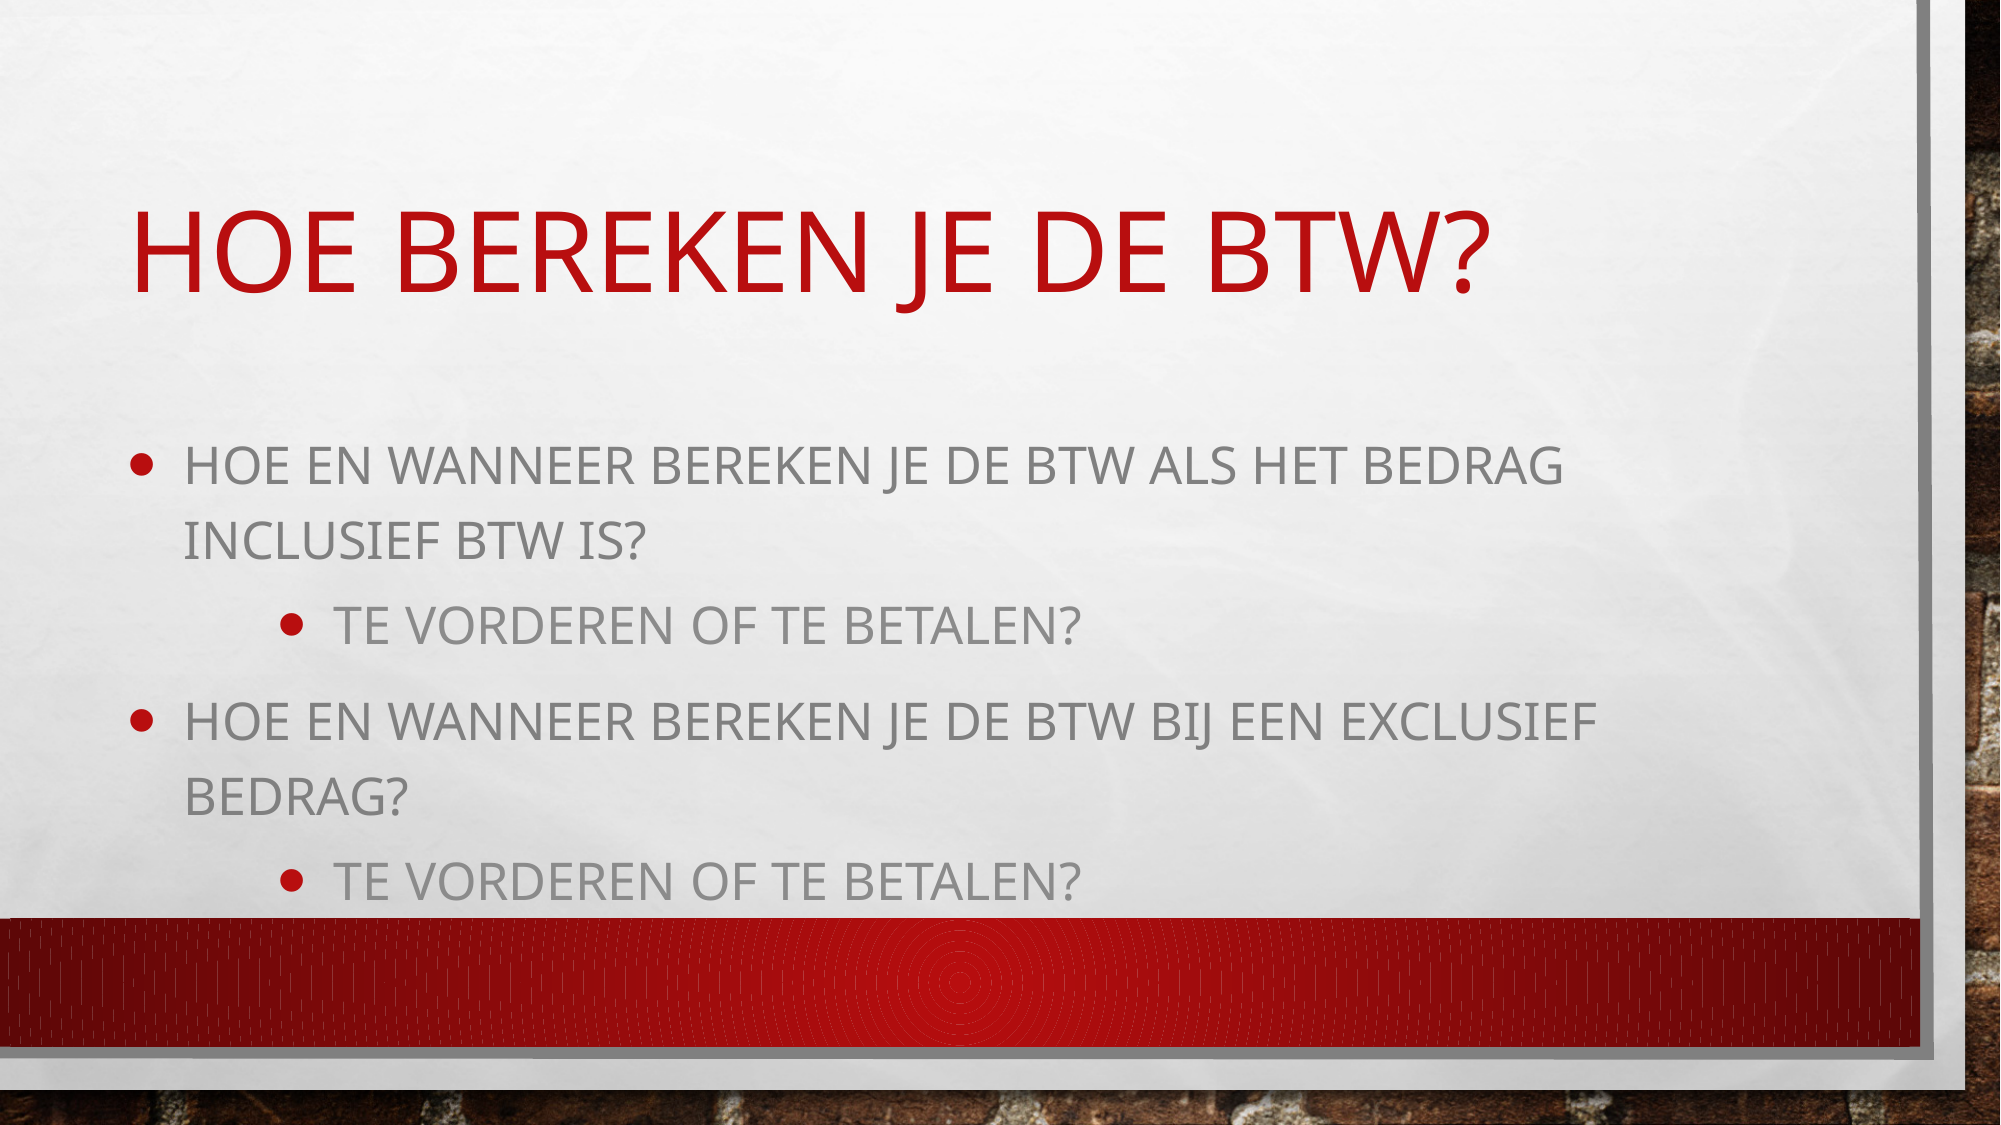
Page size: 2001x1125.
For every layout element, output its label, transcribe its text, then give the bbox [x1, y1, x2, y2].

title Hoe bereken je de BTW? [112, 16, 1818, 325]
picture [0, 0, 2000, 1125]
list Hoe en wanneer bereken je de BTW als het bedrag inclusief BTW is? Te vorderen of te betalen? Hoe en wanneer bereken je de btw bij een exclusief bedrag? Te vorderen of te betalen? [112, 412, 1818, 834]
